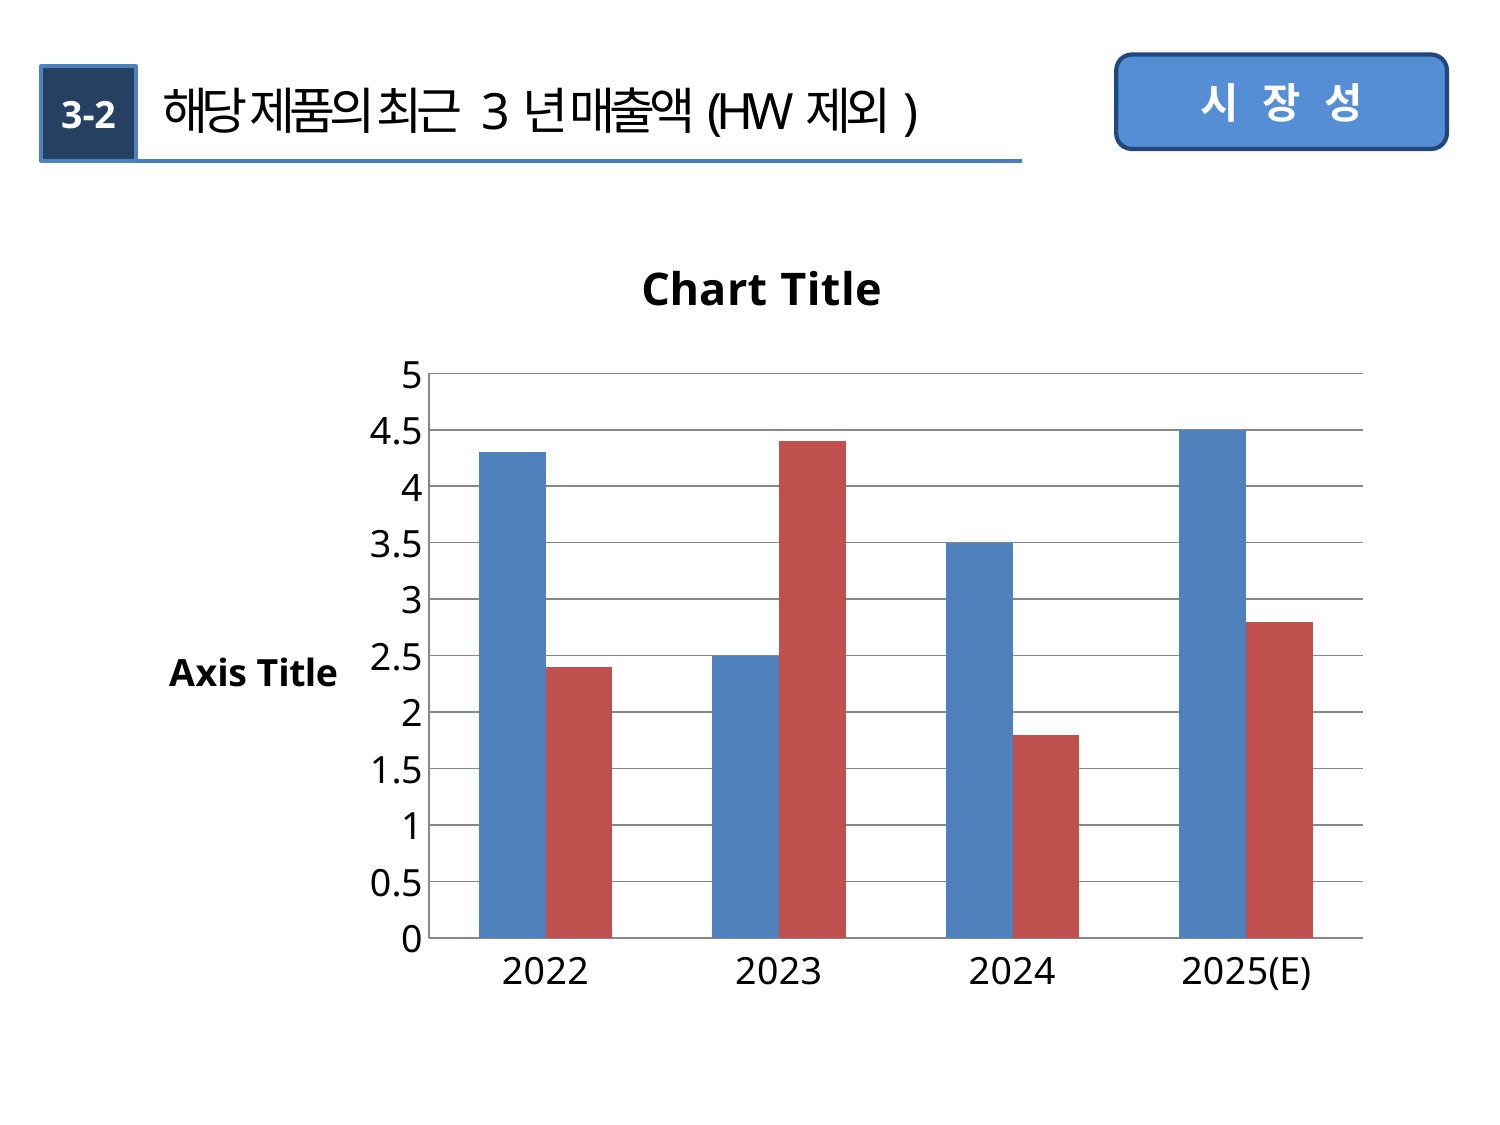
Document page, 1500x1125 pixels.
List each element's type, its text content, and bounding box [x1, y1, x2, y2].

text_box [40, 66, 1022, 162]
chart [135, 219, 1389, 1012]
text_box 시 장 성 [1114, 52, 1450, 152]
